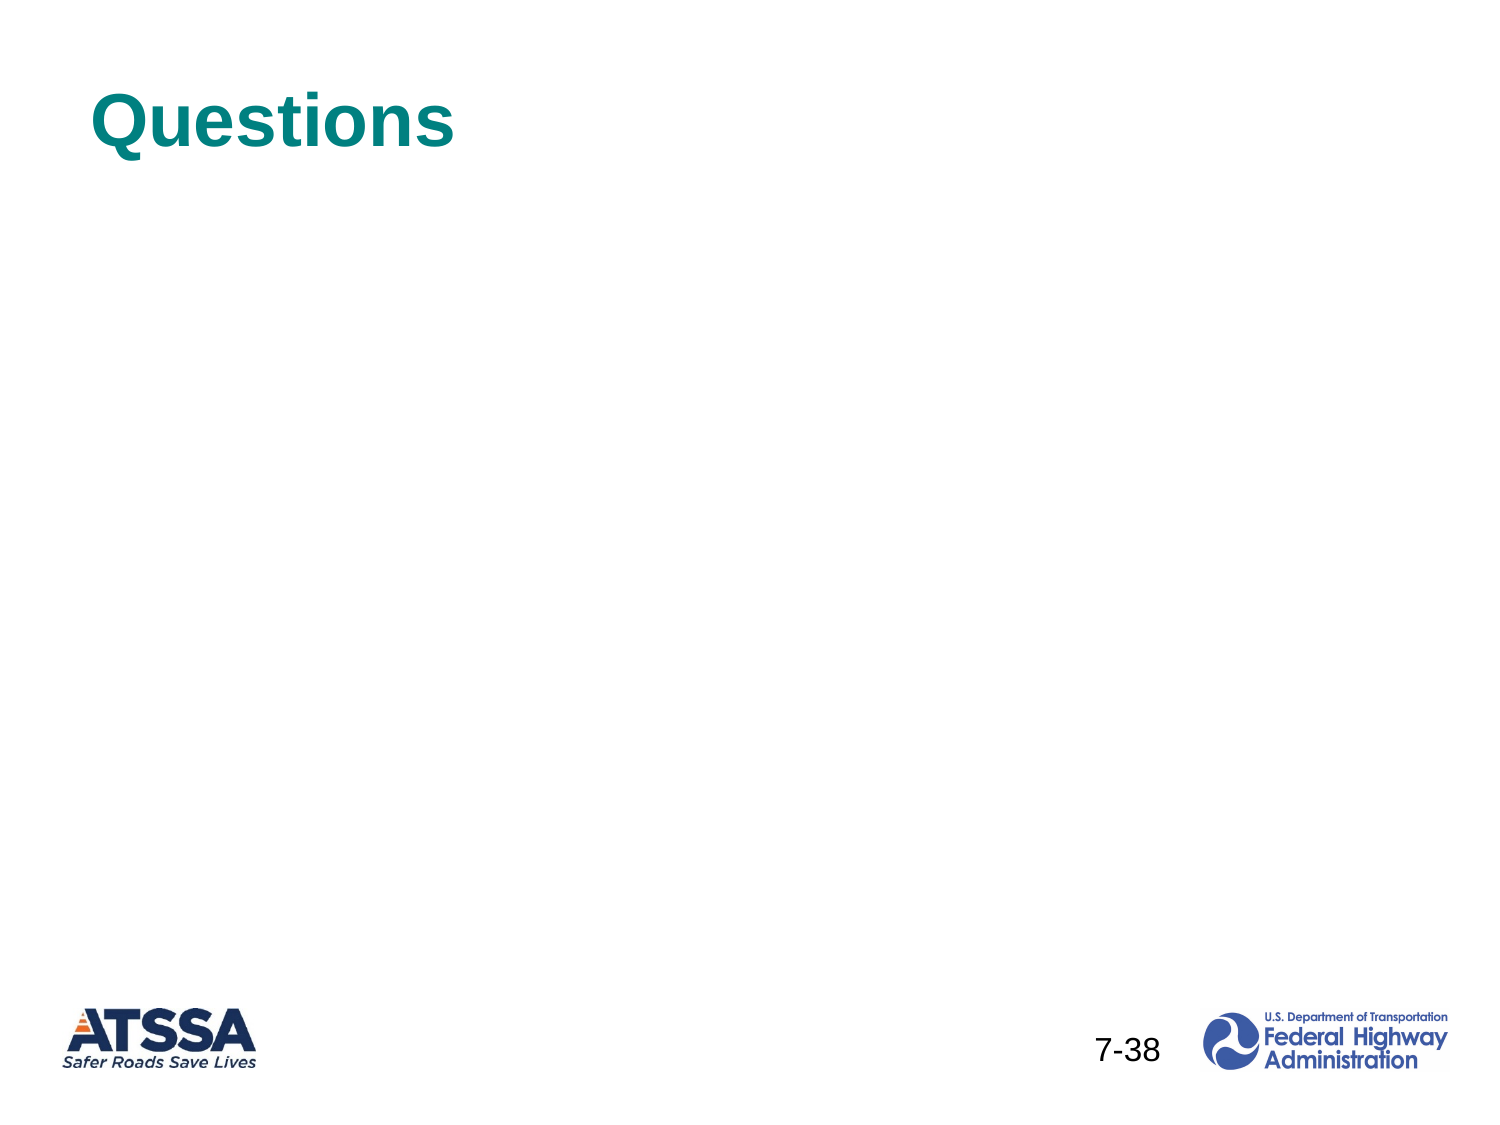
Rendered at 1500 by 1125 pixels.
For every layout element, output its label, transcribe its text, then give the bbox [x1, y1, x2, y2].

picture [62, 1008, 256, 1068]
picture [1200, 1008, 1450, 1072]
title Questions [75, 0, 1425, 233]
